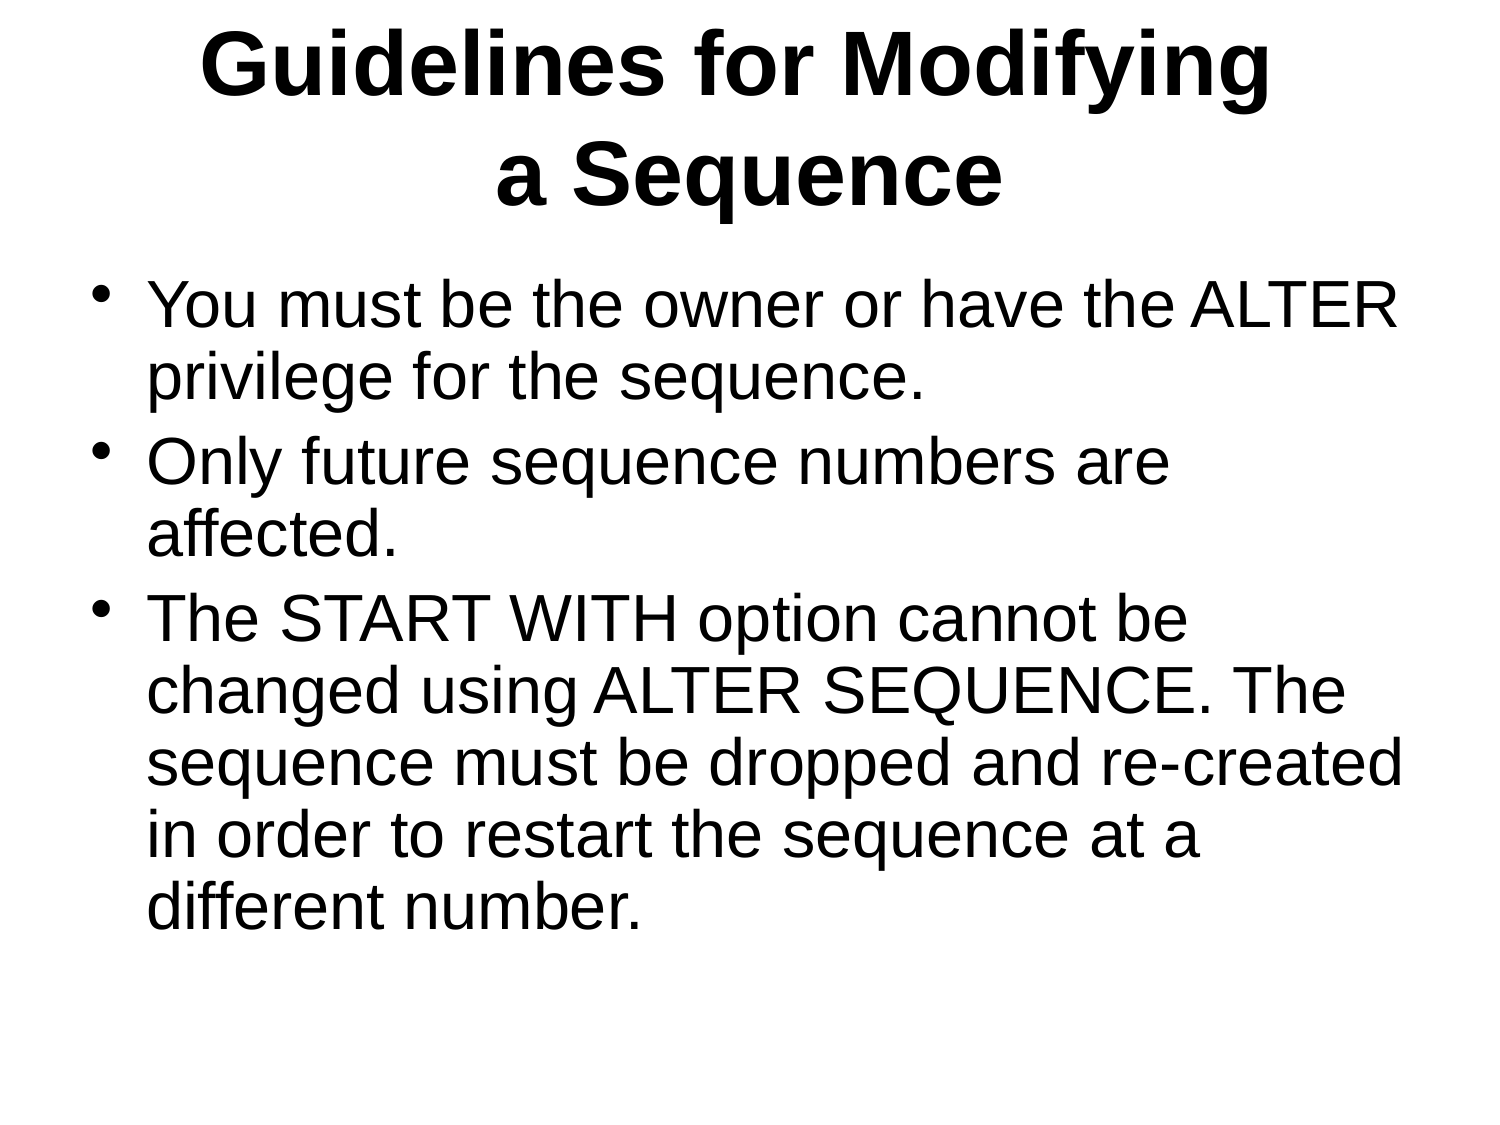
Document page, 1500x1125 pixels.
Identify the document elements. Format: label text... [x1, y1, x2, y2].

list You must be the owner or have the ALTER privilege for the sequence. Only future sequence numbers are affected. The START WITH option cannot be changed using ALTER SEQUENCE. The sequence must be dropped and re-created in order to restart the sequence at a different number. [74, 262, 1426, 1006]
title Guidelines for Modifying a Sequence [74, 74, 1426, 262]
